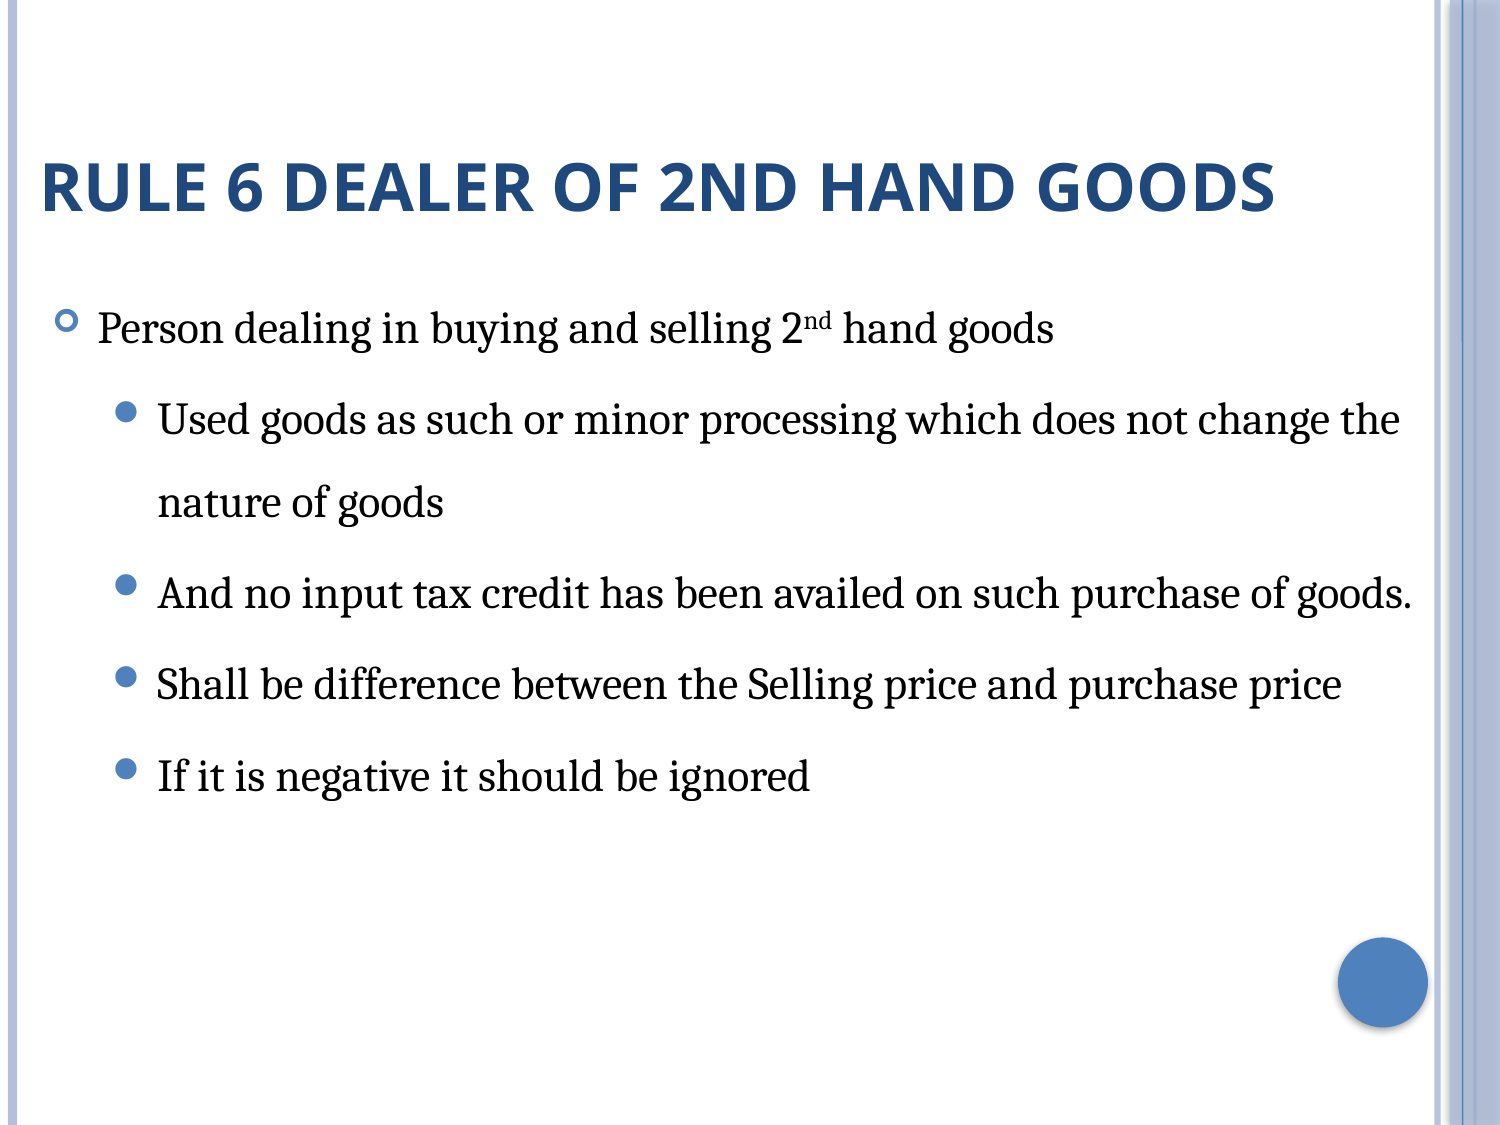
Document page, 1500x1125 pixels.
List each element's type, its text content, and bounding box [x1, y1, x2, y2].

title Rule 6 Dealer of 2nd hand goods [24, 45, 1425, 233]
list Person dealing in buying and selling 2nd hand goods Used goods as such or minor processing which does not change the nature of goods And no input tax credit has been availed on such purchase of goods. Shall be difference between the Selling price and purchase price If it is negative it should be ignored [37, 262, 1450, 1083]
